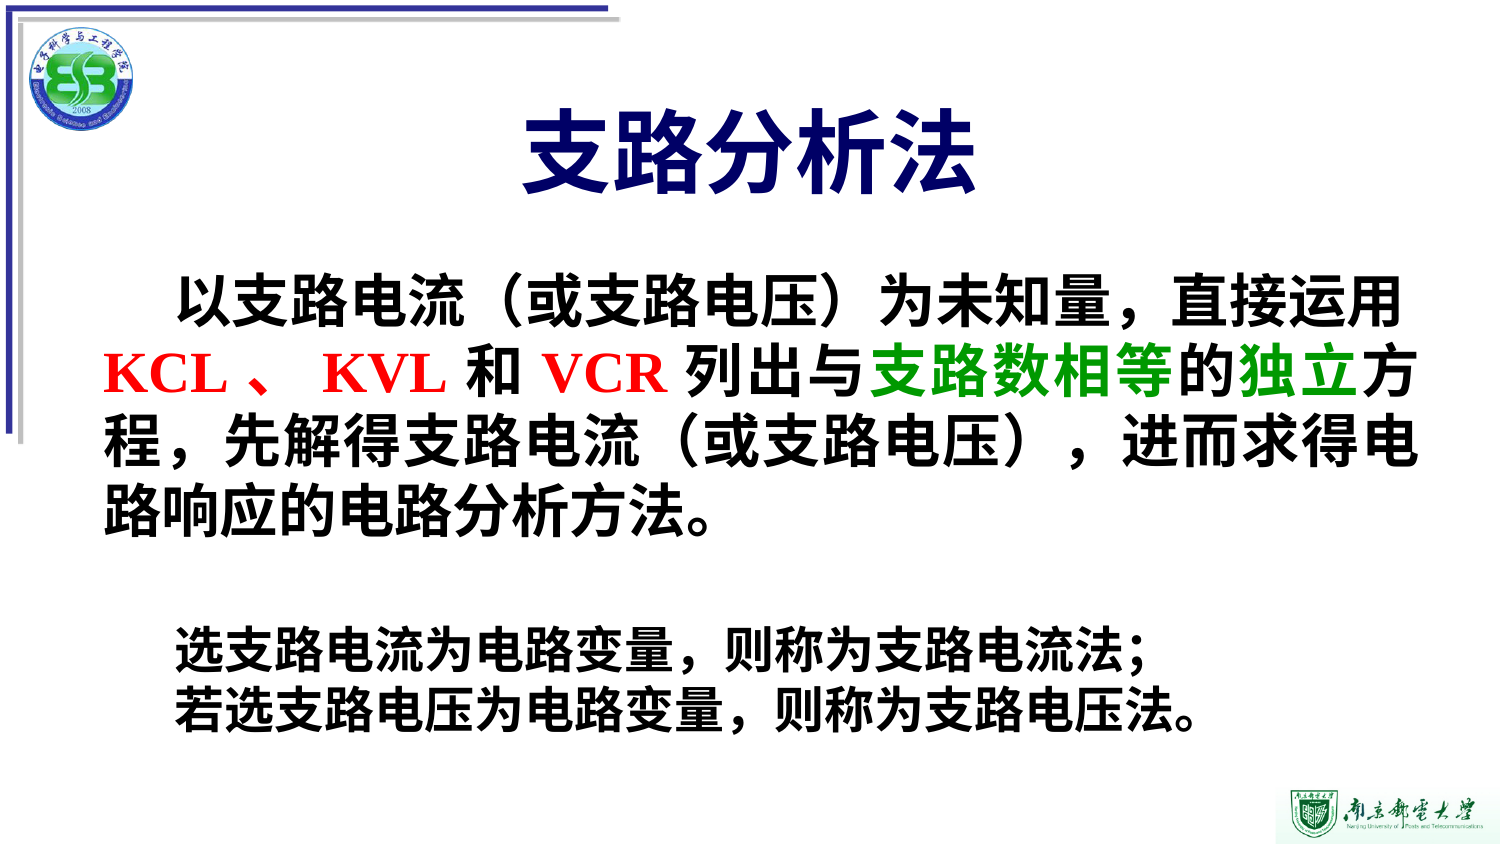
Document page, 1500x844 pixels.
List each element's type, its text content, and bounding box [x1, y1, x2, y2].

subtitle 以支路电流（或支路电压）为未知量，直接运用KCL、KVL和VCR列出与支路数相等的独立方程，先解得支路电流（或支路电压），进而求得电路响应的电路分析方法。 [88, 256, 1436, 576]
title 支路分析法 [112, 59, 1388, 241]
text_box 选支路电流为电路变量，则称为支路电流法； 若选支路电压为电路变量，则称为支路电压法。 [159, 610, 1306, 746]
picture [29, 26, 135, 132]
picture [1275, 781, 1500, 844]
